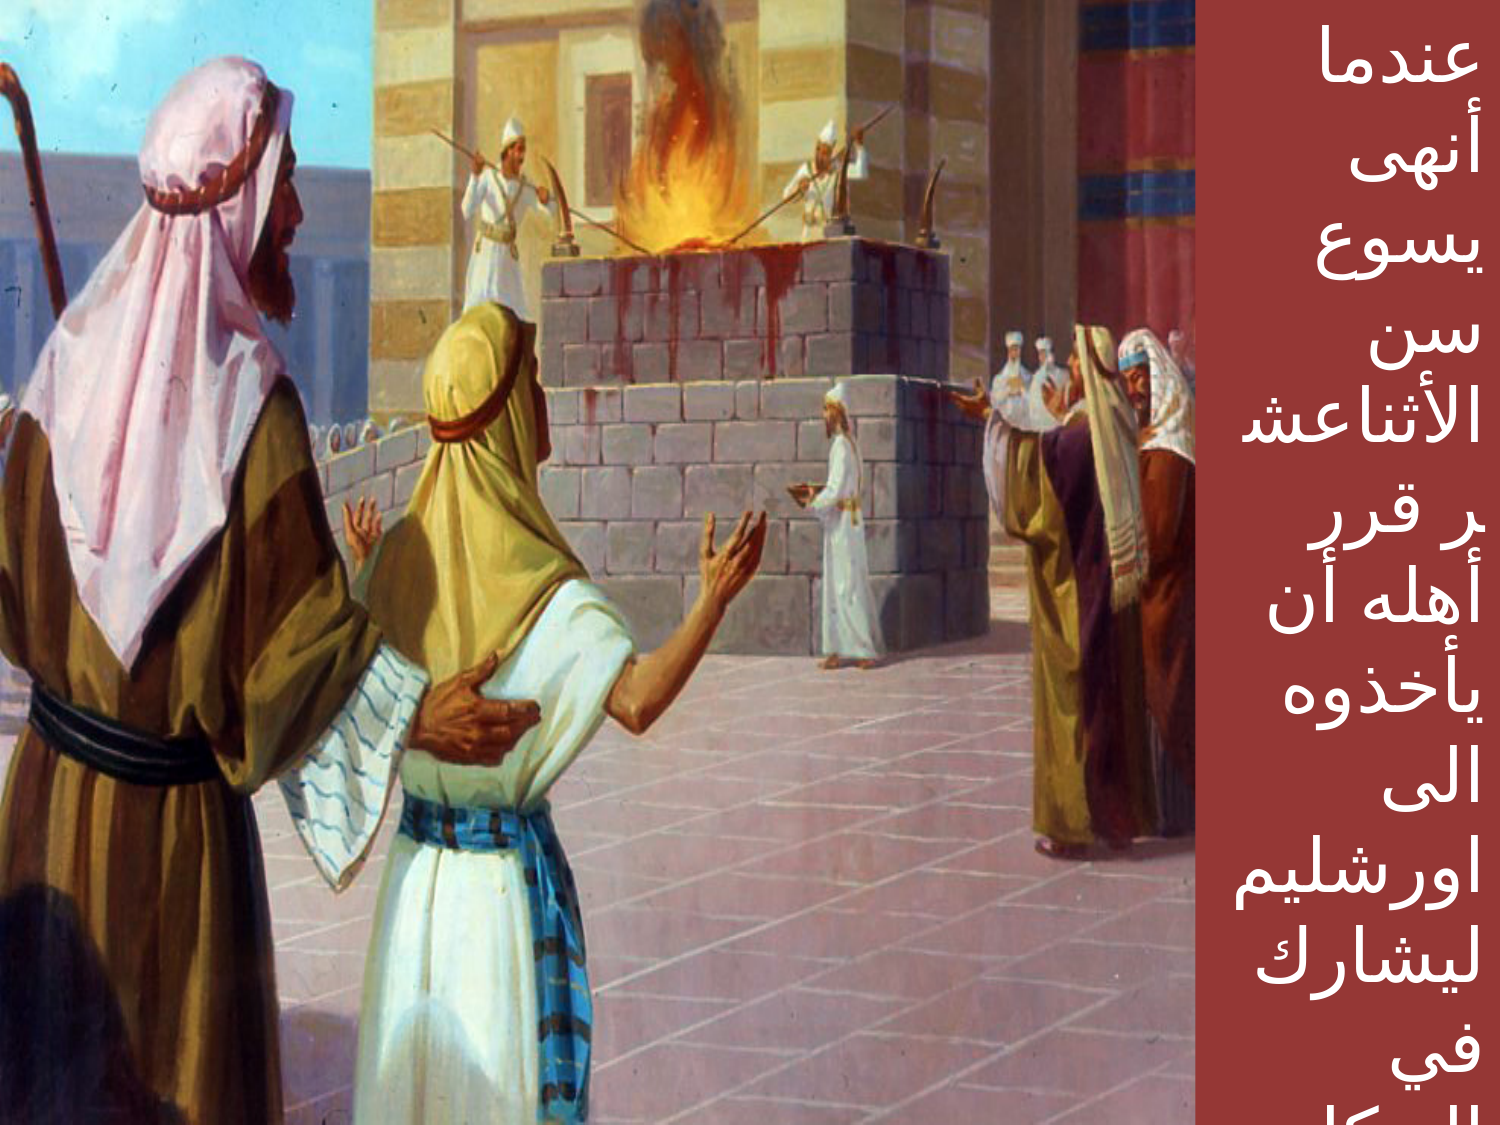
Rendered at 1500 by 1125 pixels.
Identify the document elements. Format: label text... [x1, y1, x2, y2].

picture [0, 0, 1196, 1125]
text_box عندما أنهى يسوع سن الأثناعشر قرر أهله أن يأخذوه الى اورشليم ليشارك في الهيكل بعيد الفصح وها هم يسافرون [1196, 0, 1500, 1125]
